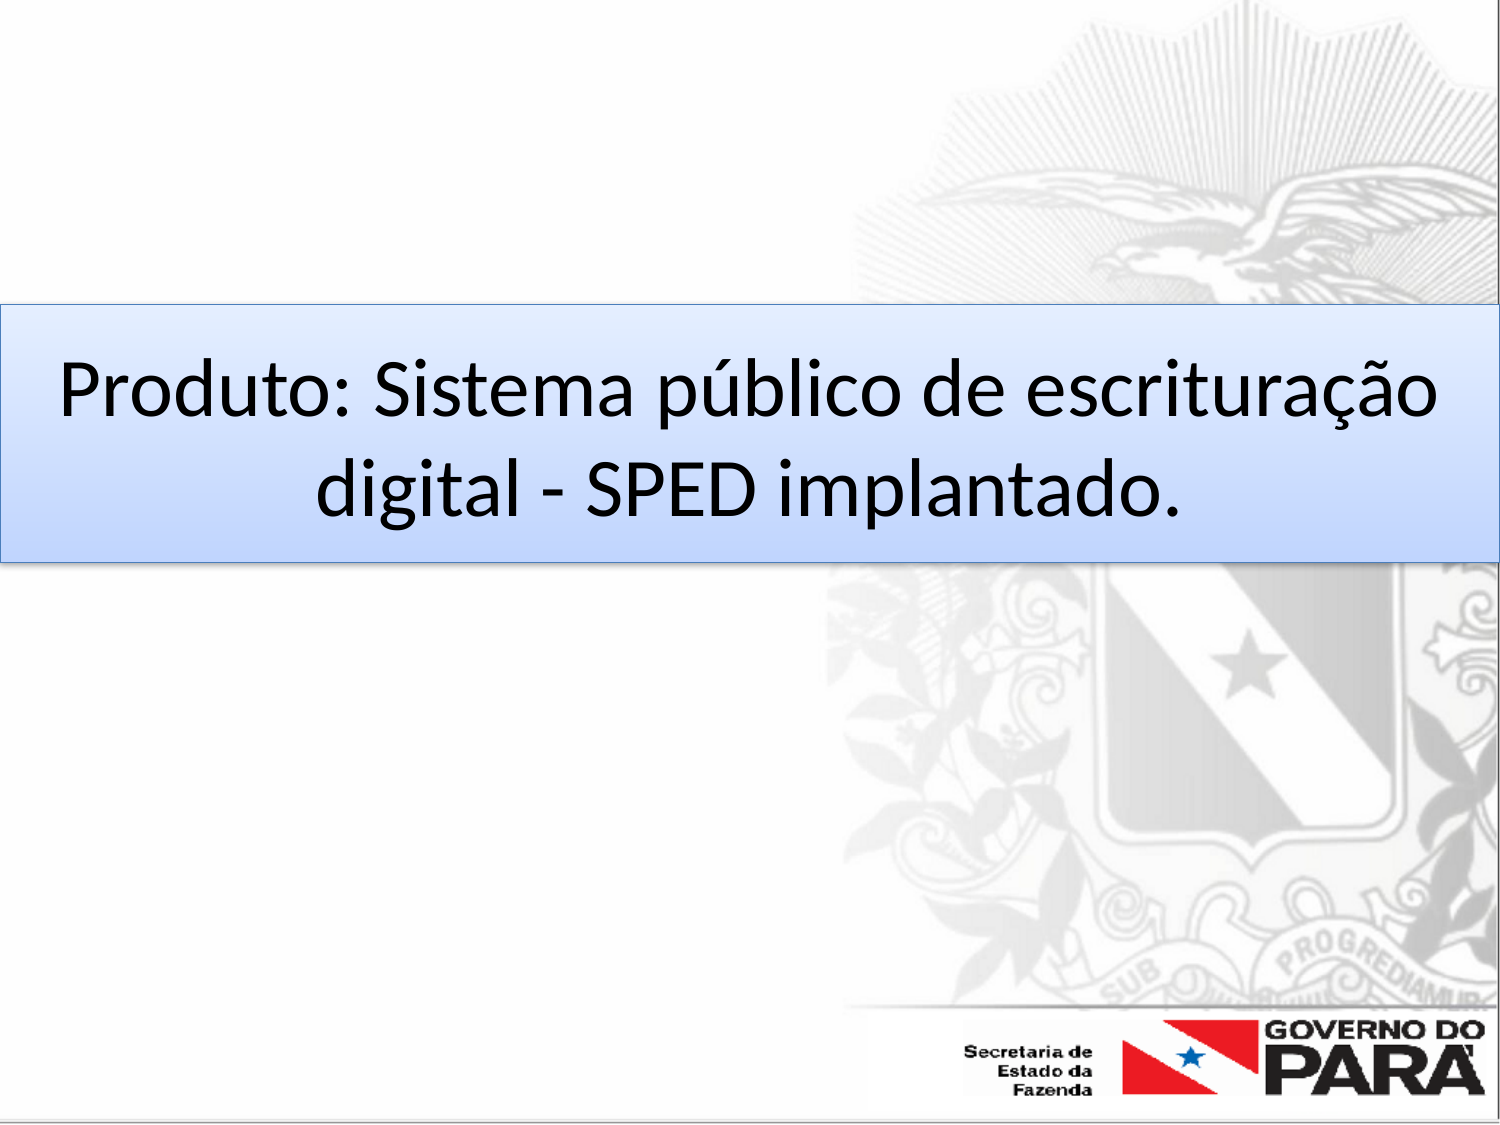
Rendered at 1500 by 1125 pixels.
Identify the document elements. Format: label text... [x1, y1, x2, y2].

picture [0, 0, 1500, 304]
picture [0, 563, 1500, 1125]
title Produto: Sistema público de escrituração digital - SPED implantado. [0, 304, 1500, 563]
